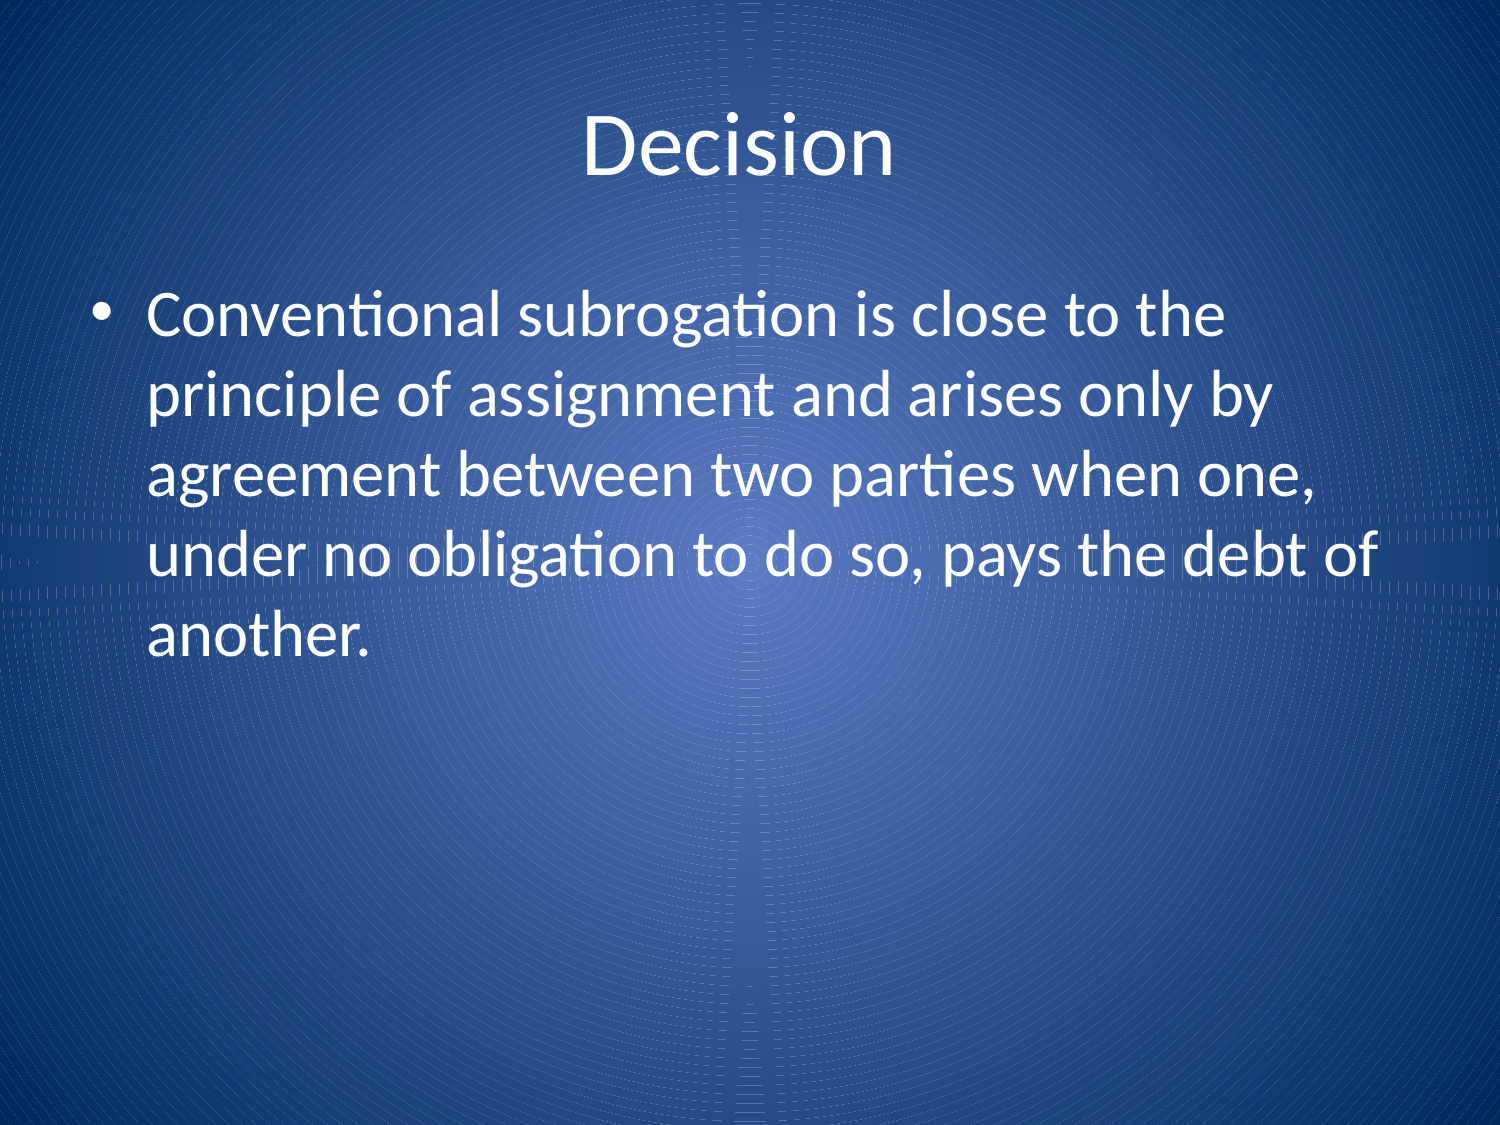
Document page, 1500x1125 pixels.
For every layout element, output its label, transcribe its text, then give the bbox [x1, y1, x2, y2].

title Decision [75, 45, 1425, 233]
list Conventional subrogation is close to the principle of assignment and arises only by agreement between two parties when one, under no obligation to do so, pays the debt of another. [75, 262, 1425, 1005]
